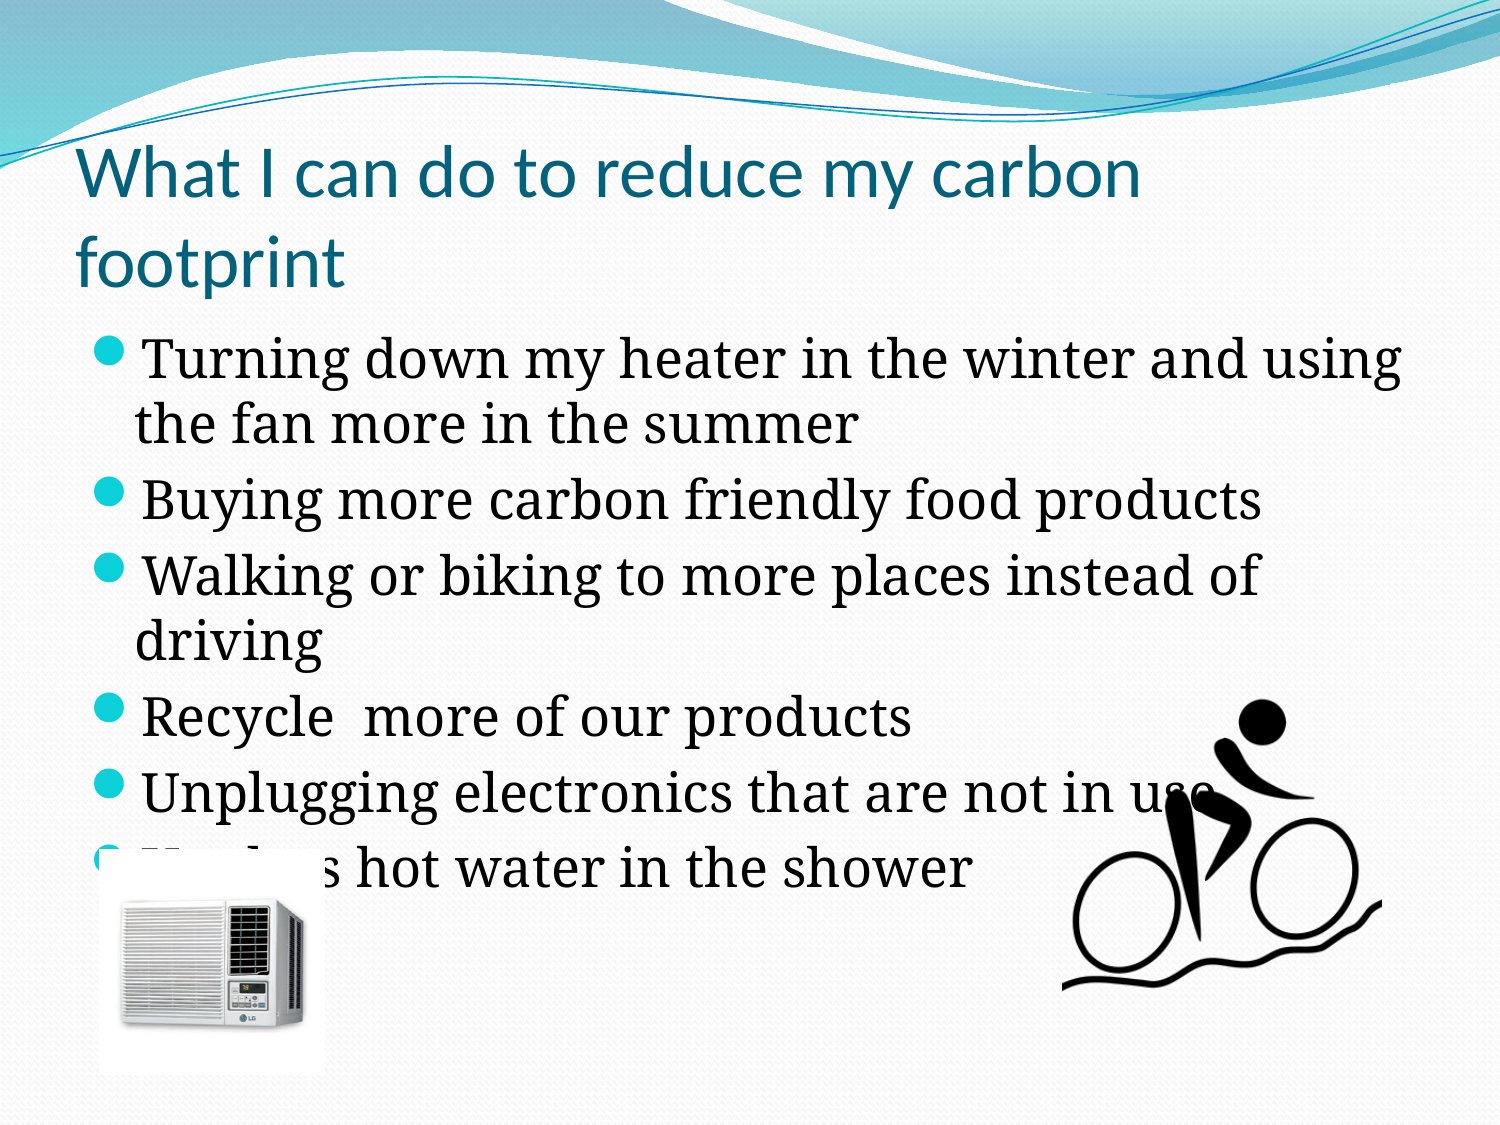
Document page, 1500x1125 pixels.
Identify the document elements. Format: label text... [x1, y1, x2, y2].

list Turning down my heater in the winter and using the fan more in the summer Buying more carbon friendly food products Walking or biking to more places instead of driving Recycle more of our products Unplugging electronics that are not in use Use less hot water in the shower [75, 317, 1425, 1038]
title What I can do to reduce my carbon footprint [75, 115, 1425, 303]
picture [99, 849, 326, 1076]
picture [1062, 674, 1382, 994]
